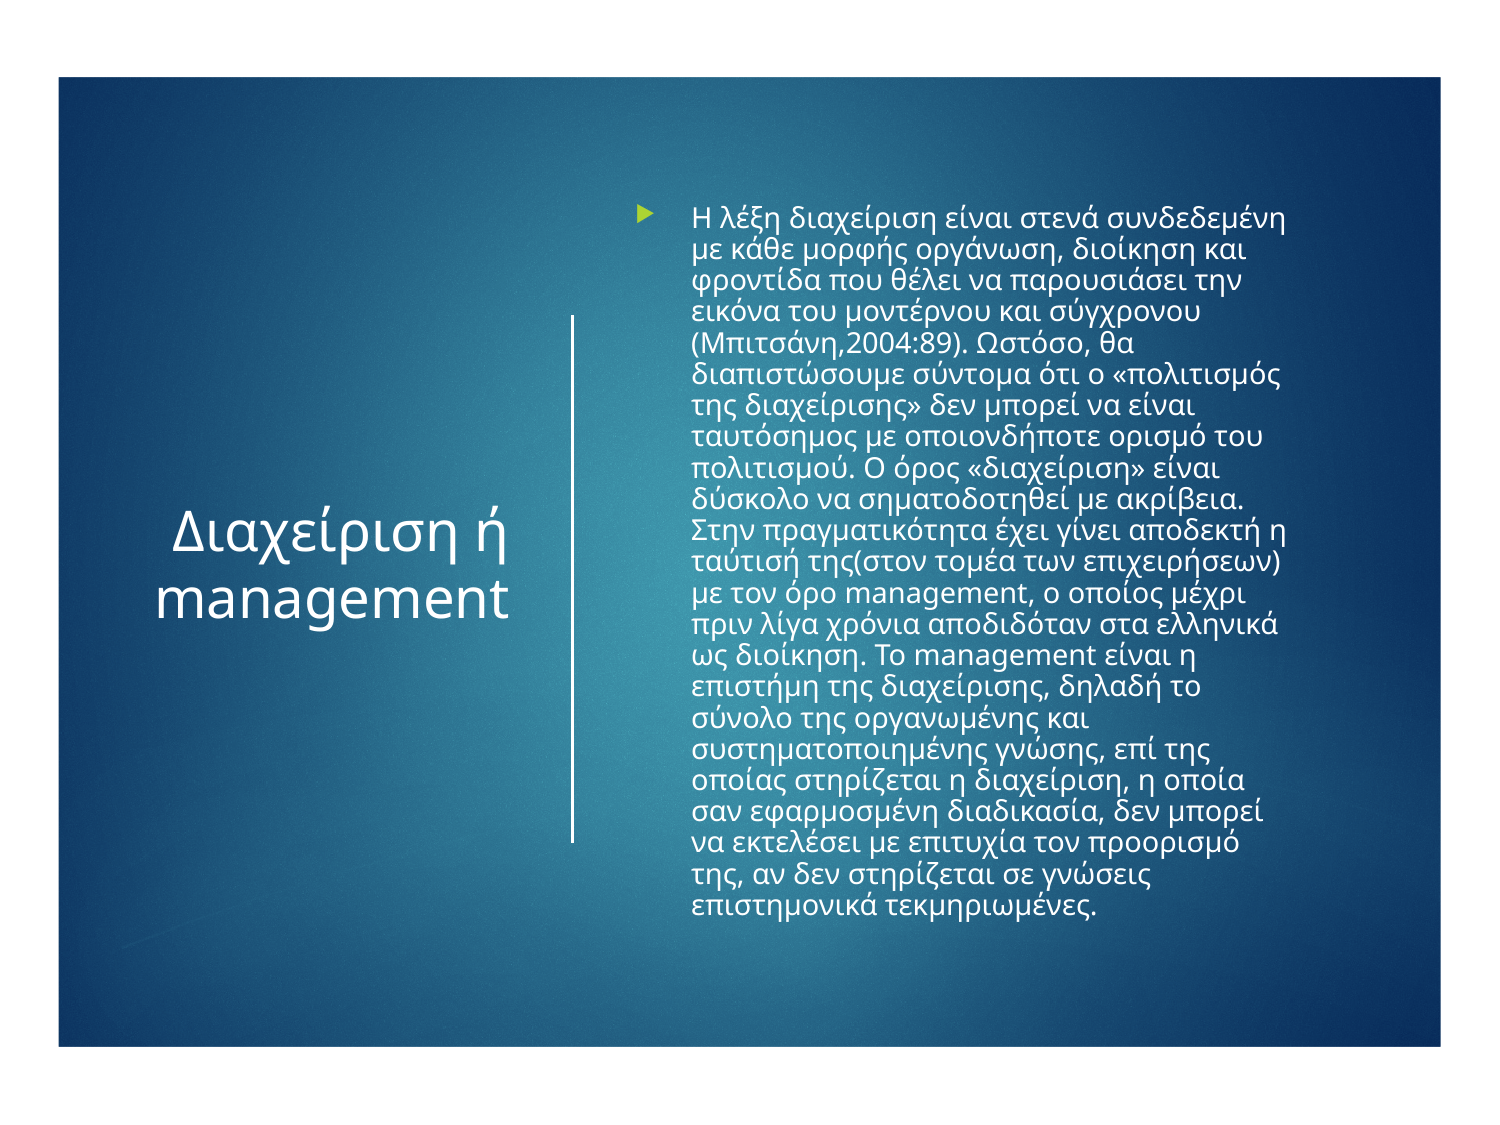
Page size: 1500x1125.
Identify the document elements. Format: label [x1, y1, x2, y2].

text_box [0, 0, 1500, 1125]
